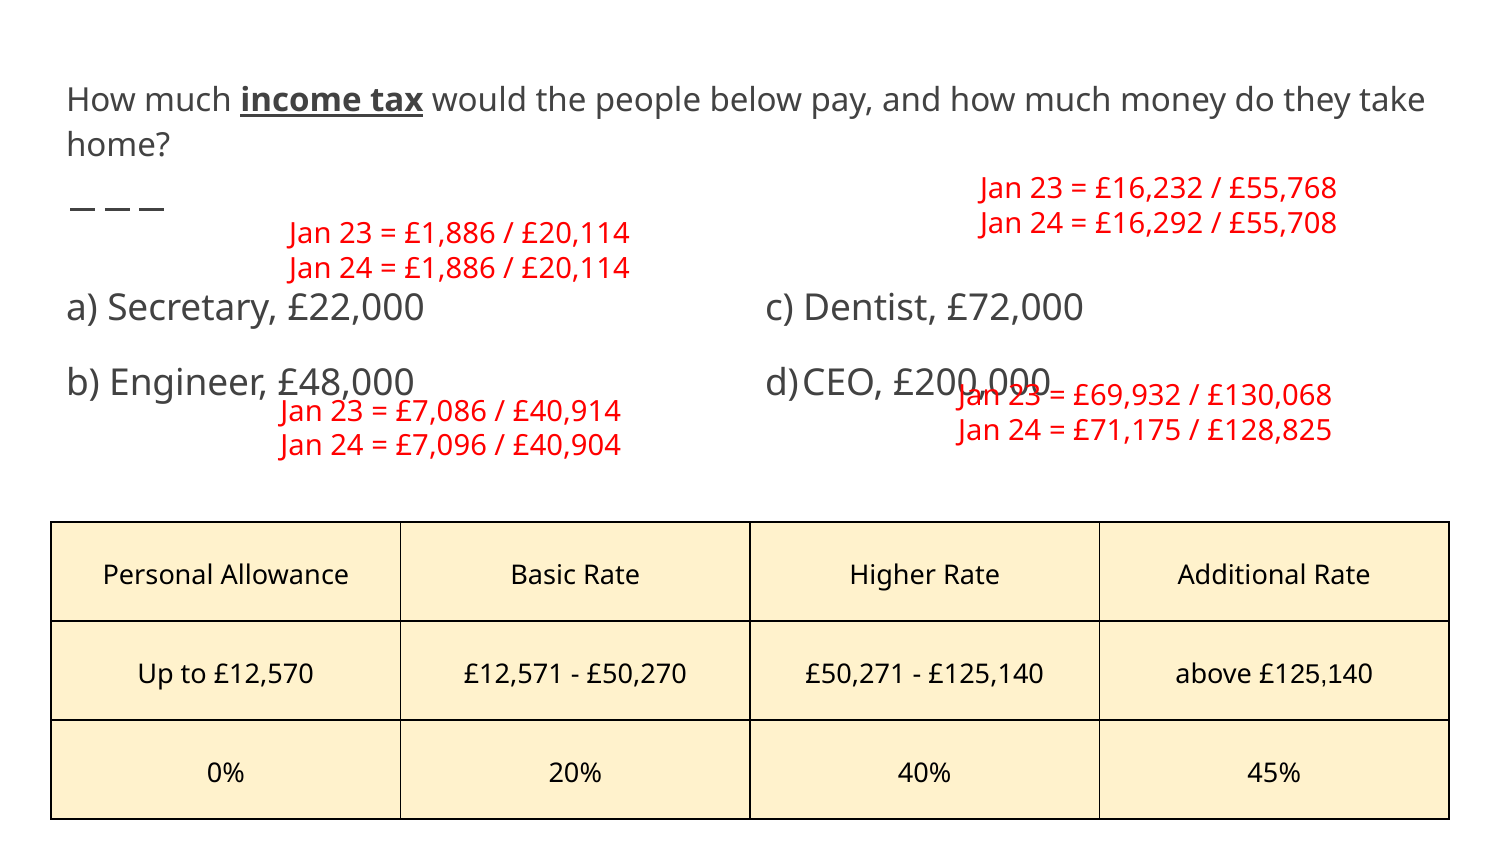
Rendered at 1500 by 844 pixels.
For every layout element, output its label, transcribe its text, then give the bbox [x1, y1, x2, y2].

table_cell £12,571 - £50,270 [401, 622, 749, 719]
table_cell above £125,140 [1100, 622, 1448, 719]
table_cell 45% [1100, 721, 1448, 818]
text_box Jan 23 = £1,886 / £20,114 Jan 24 = £1,886 / £20,114 [274, 199, 783, 300]
list c) Dentist, £72,000 d) CEO, £200,000 [750, 240, 1449, 422]
table_cell £50,271 - £125,140 [751, 622, 1099, 719]
text_box Jan 23 = £69,932 / £130,068 Jan 24 = £71,175 / £128,825 [943, 360, 1475, 461]
table_cell 40% [751, 721, 1099, 818]
list a) Secretary, £22,000 b) Engineer, £48,000 [51, 240, 750, 422]
table_header Personal Allowance [52, 523, 400, 620]
title How much income tax would the people below pay, and how much money do they take home? [51, 61, 1449, 182]
table_cell Up to £12,570 [52, 622, 400, 719]
text_box Jan 23 = £16,232 / £55,768 Jan 24 = £16,292 / £55,708 [965, 154, 1461, 255]
table_header Additional Rate [1100, 523, 1448, 620]
table_cell 0% [52, 721, 400, 818]
table_header Higher Rate [751, 523, 1099, 620]
table_header Basic Rate [401, 523, 749, 620]
table_cell 20% [401, 721, 749, 818]
text_box Jan 23 = £7,086 / £40,914 Jan 24 = £7,096 / £40,904 [265, 376, 797, 477]
